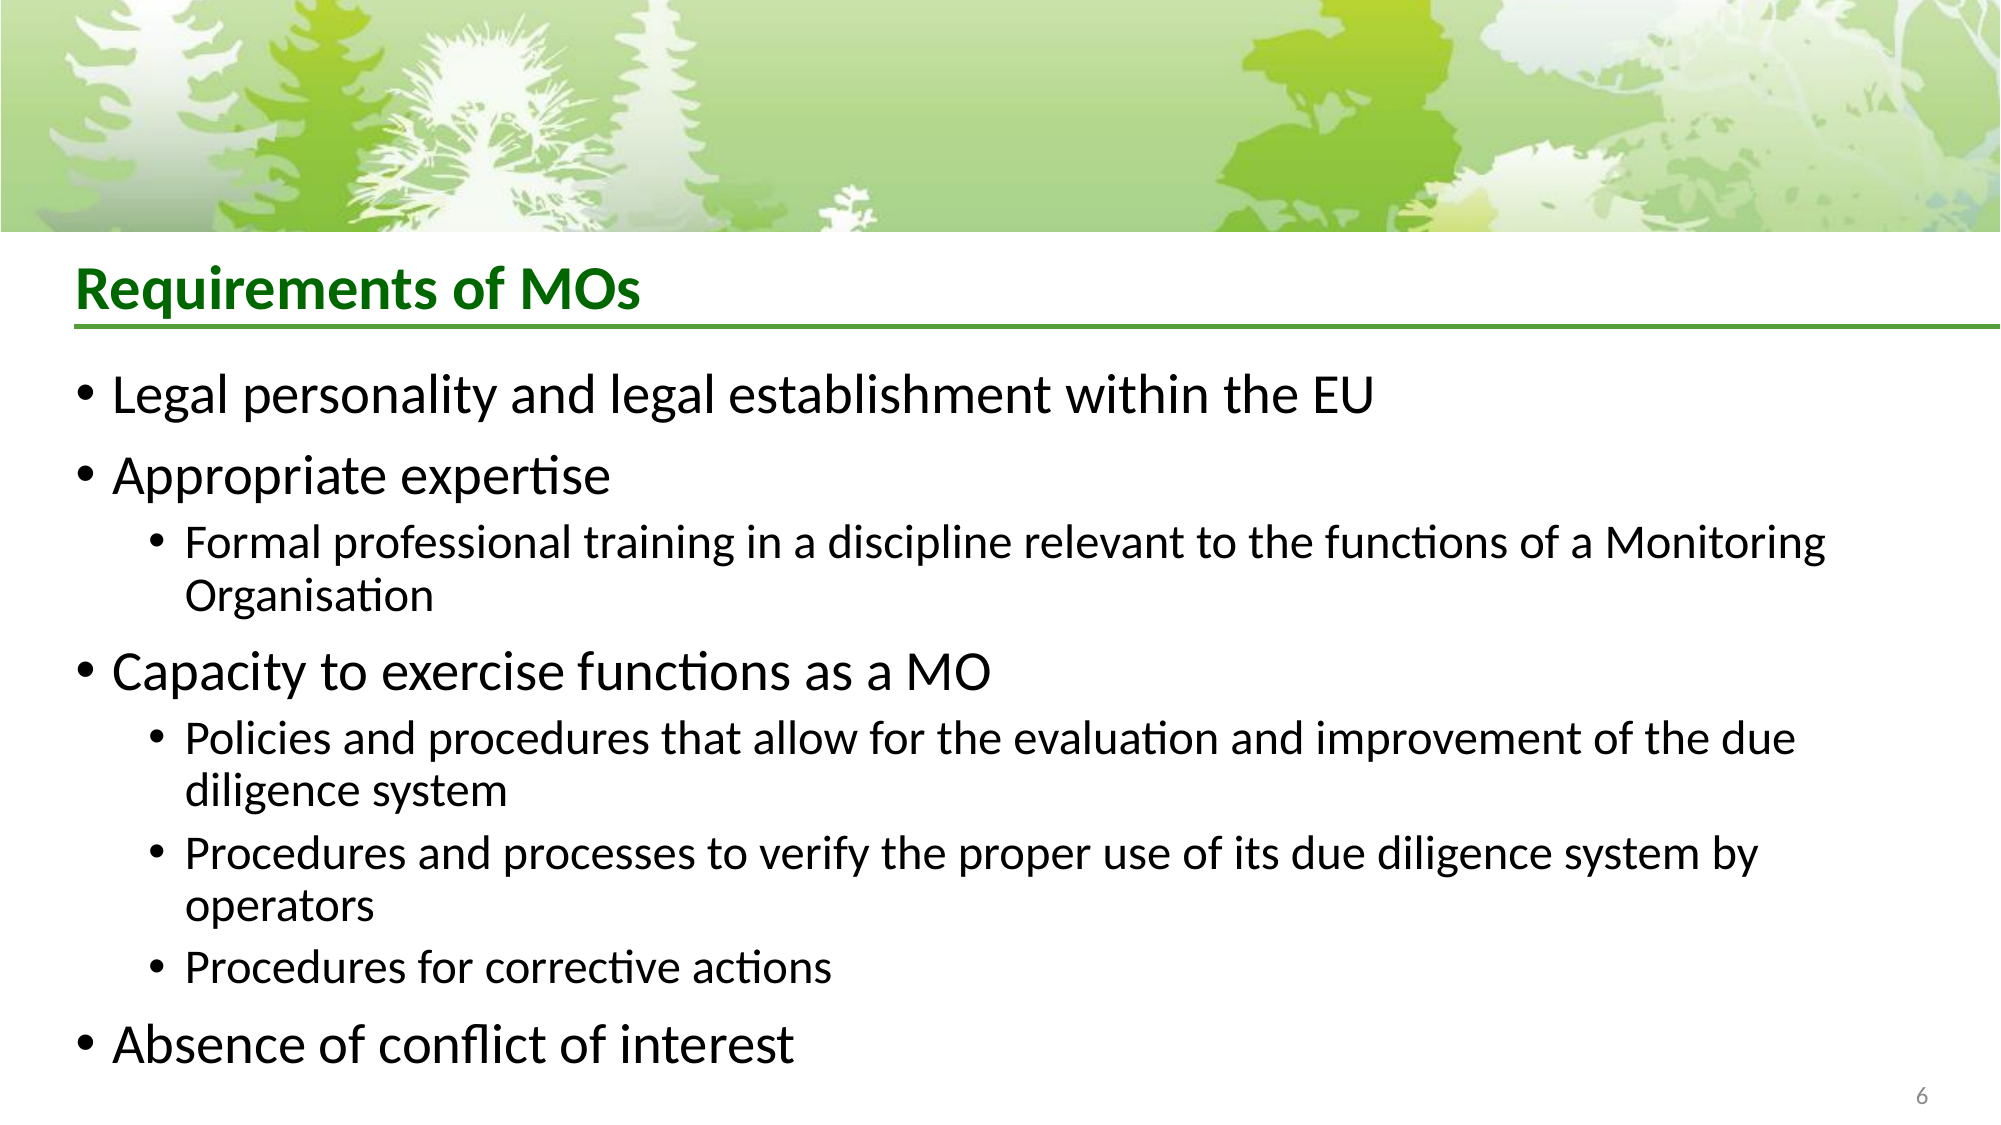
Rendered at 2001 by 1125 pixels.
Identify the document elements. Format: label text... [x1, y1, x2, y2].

slide_number 6 [1493, 1065, 1944, 1125]
picture [0, 0, 2000, 232]
title Requirements of MOs [60, 195, 1411, 357]
list Legal personality and legal establishment within the EU Appropriate expertise Formal professional training in a discipline relevant to the functions of a Monitoring Organisation Capacity to exercise functions as a MO Policies and procedures that allow for the evaluation and improvement of the due diligence system Procedures and processes to verify the proper use of its due diligence system by operators Procedures for corrective actions Absence of conflict of interest [60, 357, 1940, 1091]
